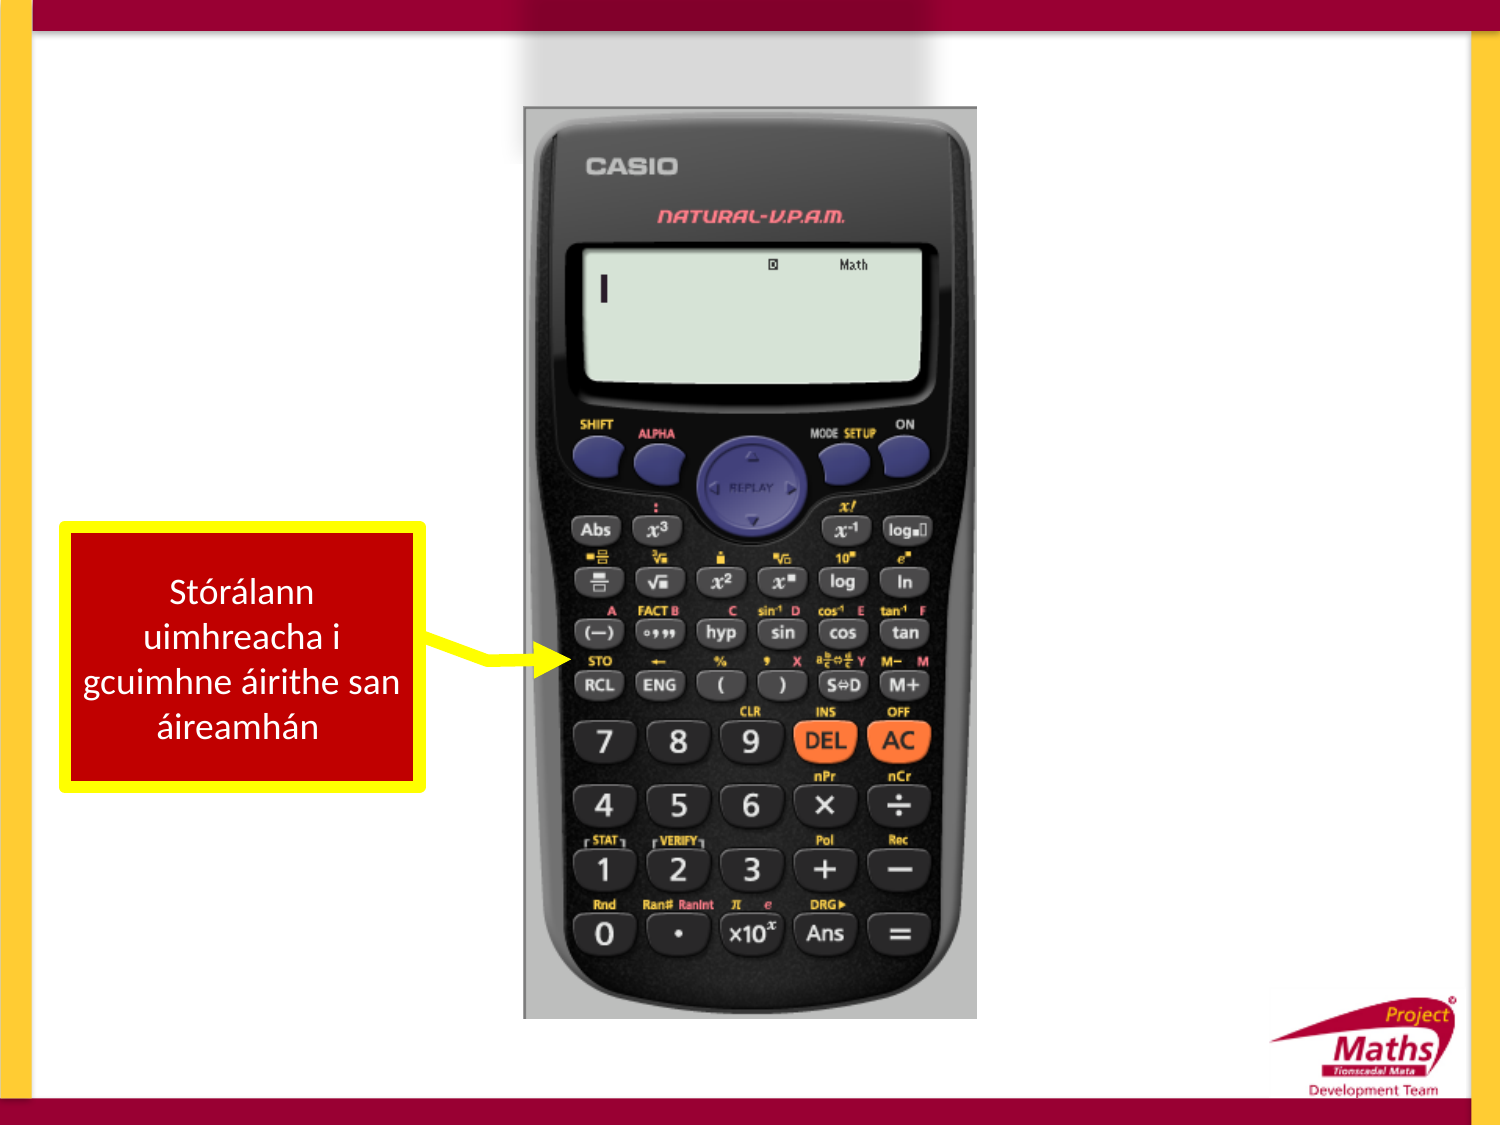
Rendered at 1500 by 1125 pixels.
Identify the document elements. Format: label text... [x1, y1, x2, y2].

text_box Stórálann uimhreacha i gcuimhne áirithe san áireamhán [63, 525, 572, 789]
picture [1269, 987, 1466, 1098]
picture [523, 106, 977, 1019]
